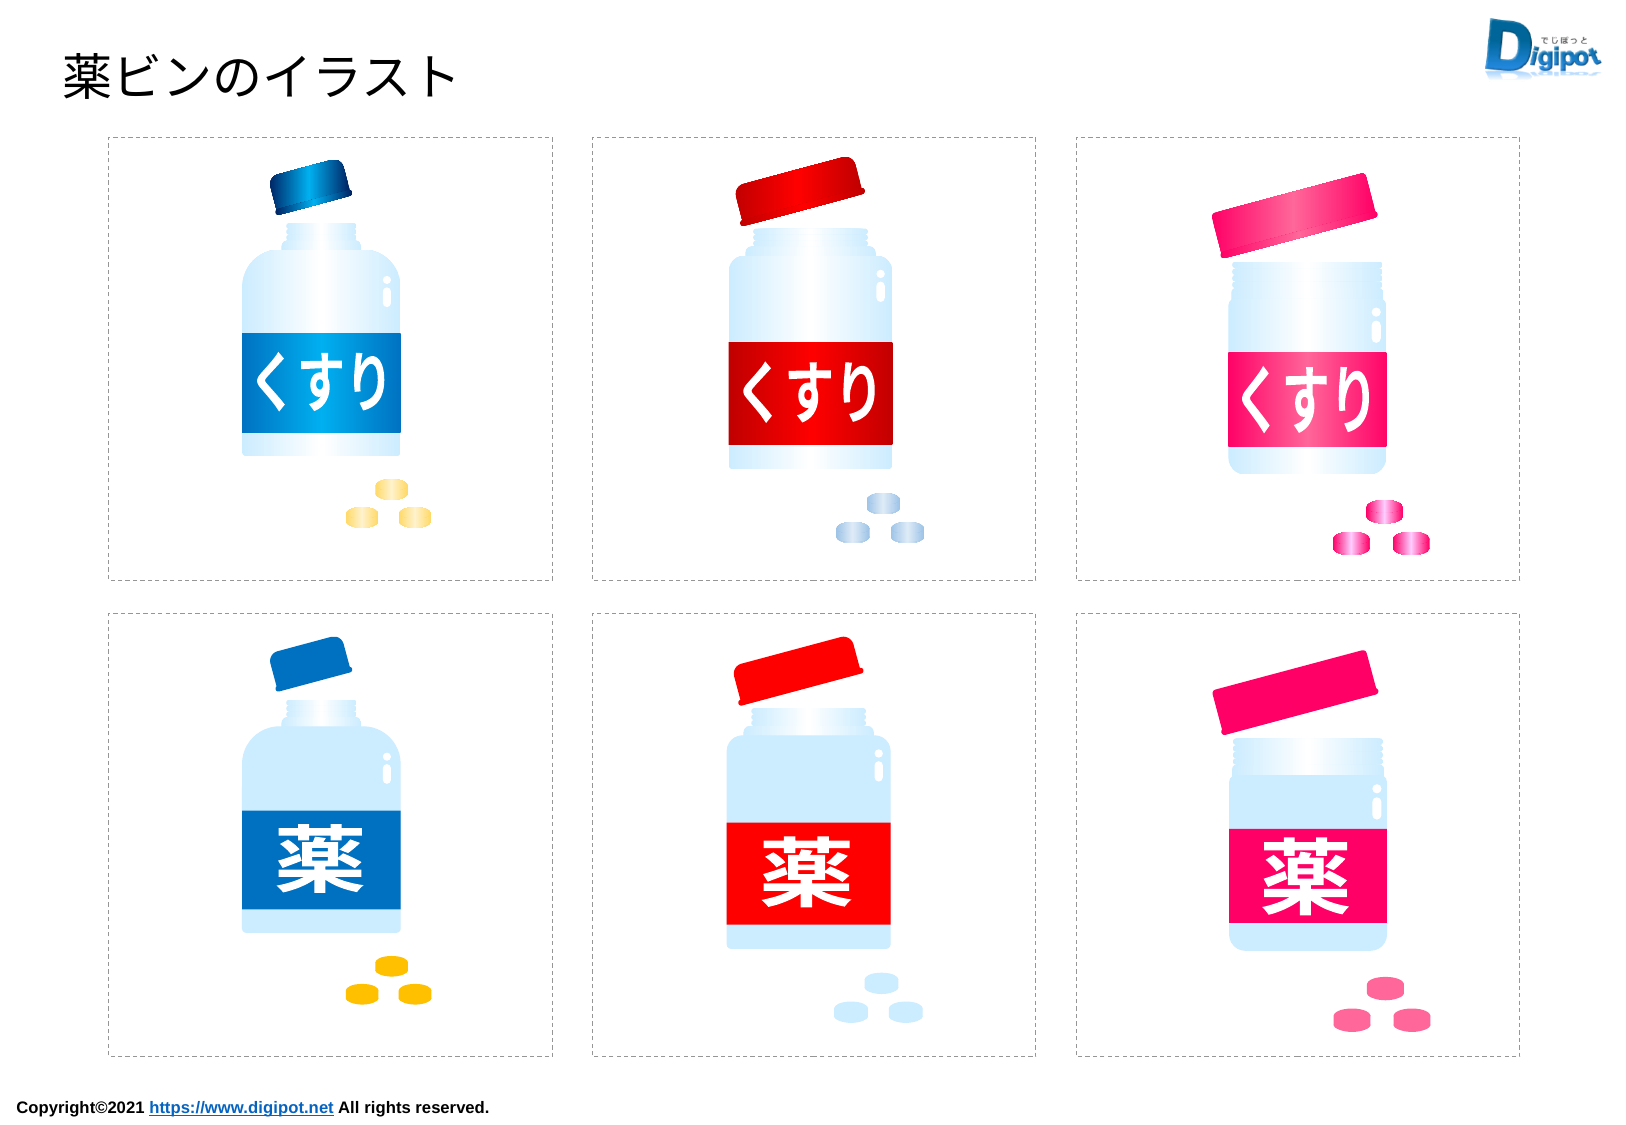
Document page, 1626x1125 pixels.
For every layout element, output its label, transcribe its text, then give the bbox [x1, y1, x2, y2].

text_box 薬ビンのイラスト [47, 38, 477, 113]
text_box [1212, 192, 1430, 556]
picture [1485, 18, 1602, 82]
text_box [241, 643, 432, 1005]
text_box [728, 169, 925, 544]
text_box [726, 649, 923, 1023]
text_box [1213, 669, 1431, 1032]
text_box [241, 166, 432, 528]
